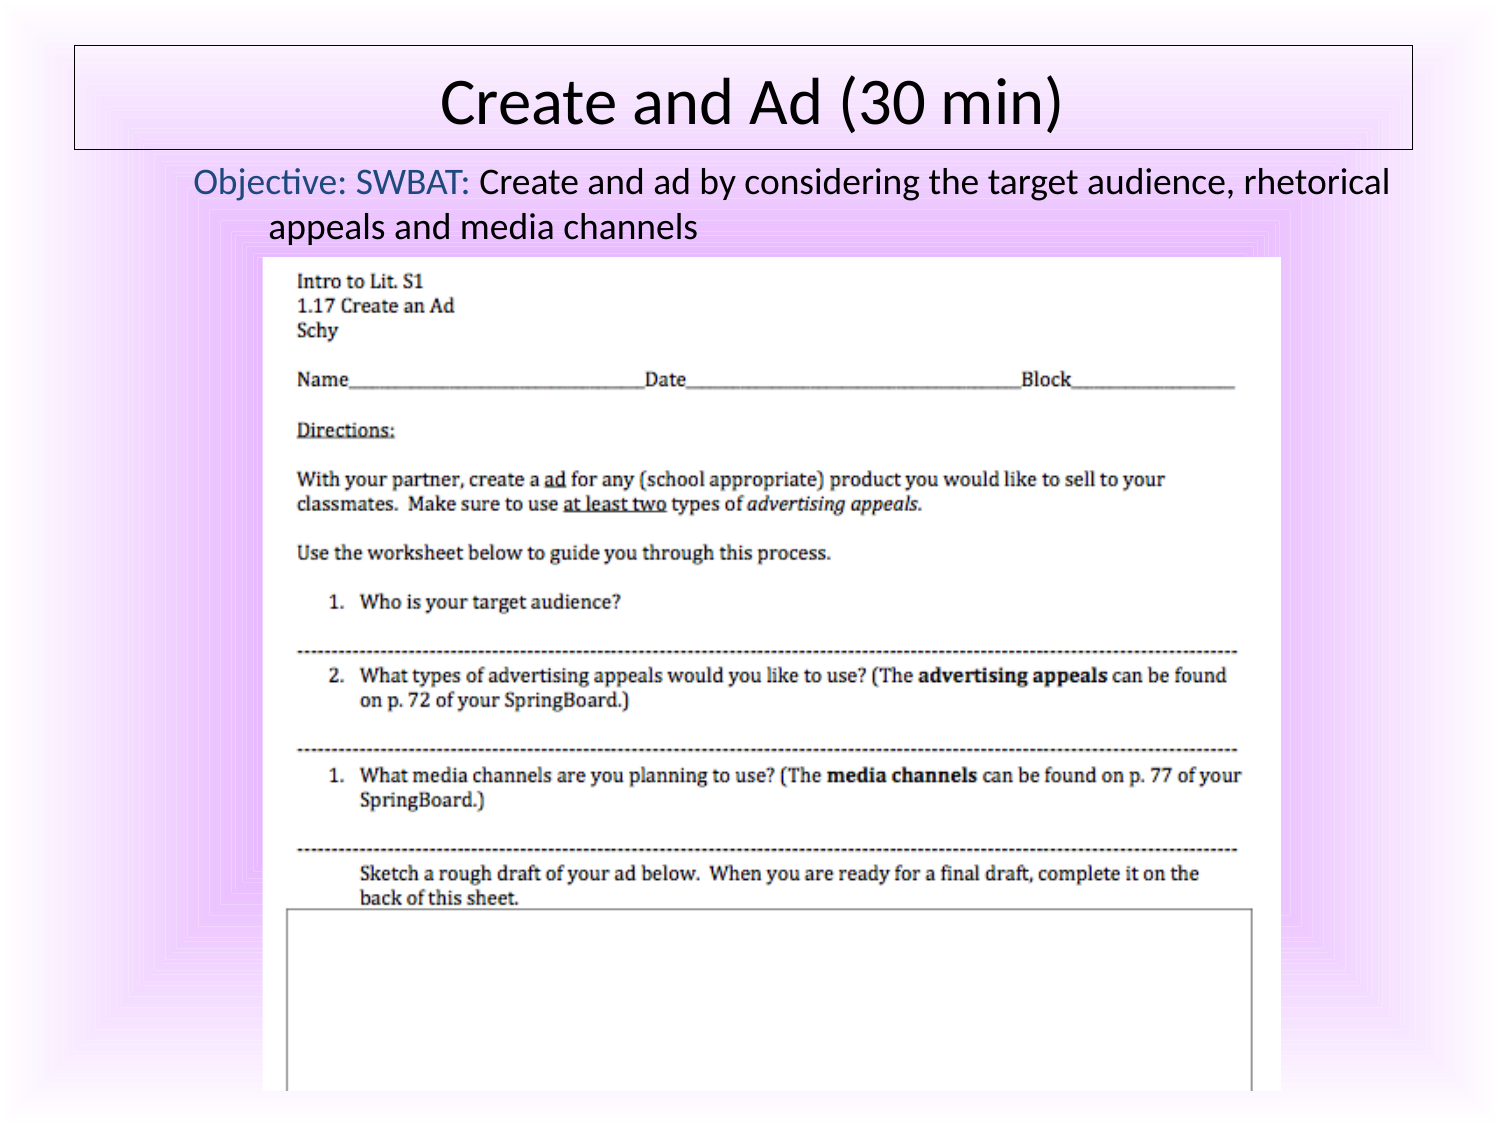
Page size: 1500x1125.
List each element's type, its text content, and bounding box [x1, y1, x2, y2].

picture [262, 257, 1282, 1092]
text_box Create and Ad (30 min) [74, 45, 1413, 150]
text_box Objective: SWBAT: Create and ad by considering the target audience, rhetorical appeals and media channels [75, 149, 1417, 300]
